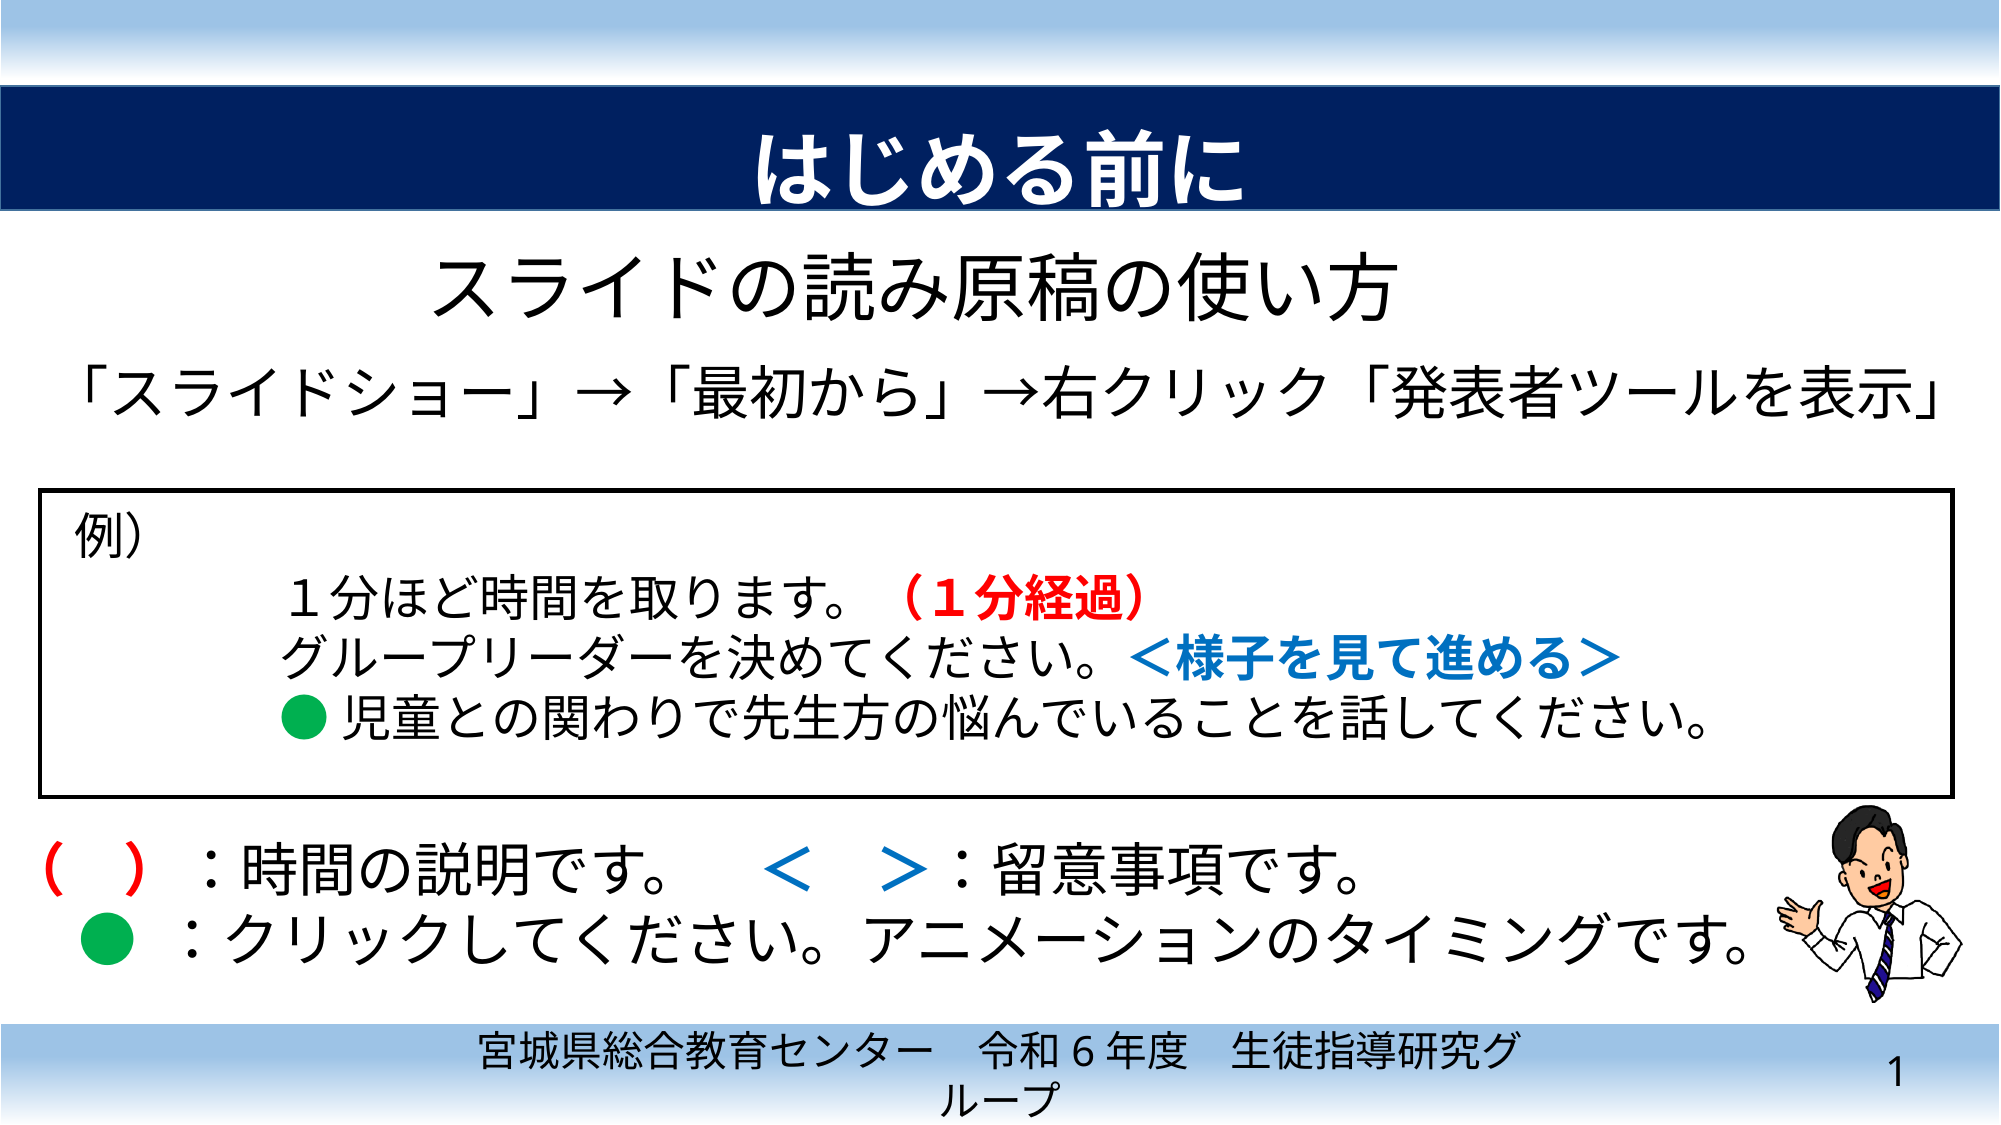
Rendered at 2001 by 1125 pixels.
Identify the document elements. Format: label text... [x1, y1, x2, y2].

text_box [0, 85, 220, 211]
picture [1760, 792, 1988, 1003]
text_box 「スライドショー」→「最初から」→右クリック「発表者ツールを表示」 [23, 348, 2000, 434]
text_box [1780, 85, 2000, 211]
text_box （ ）：時間の説明です。 ＜ ＞：留意事項です。 ● ：クリックしてください。アニメーションのタイミングです。 [0, 825, 1760, 981]
slide_number 0 [1811, 1043, 1925, 1104]
text_box 例） [59, 497, 1965, 573]
text_box はじめる前に [220, 59, 1780, 224]
text_box [39, 490, 1953, 798]
text_box 宮城県総合教育センター 令和6年度 生徒指導研究グループ [428, 1045, 1572, 1105]
text_box スライドの読み原稿の使い方 [393, 233, 1434, 338]
